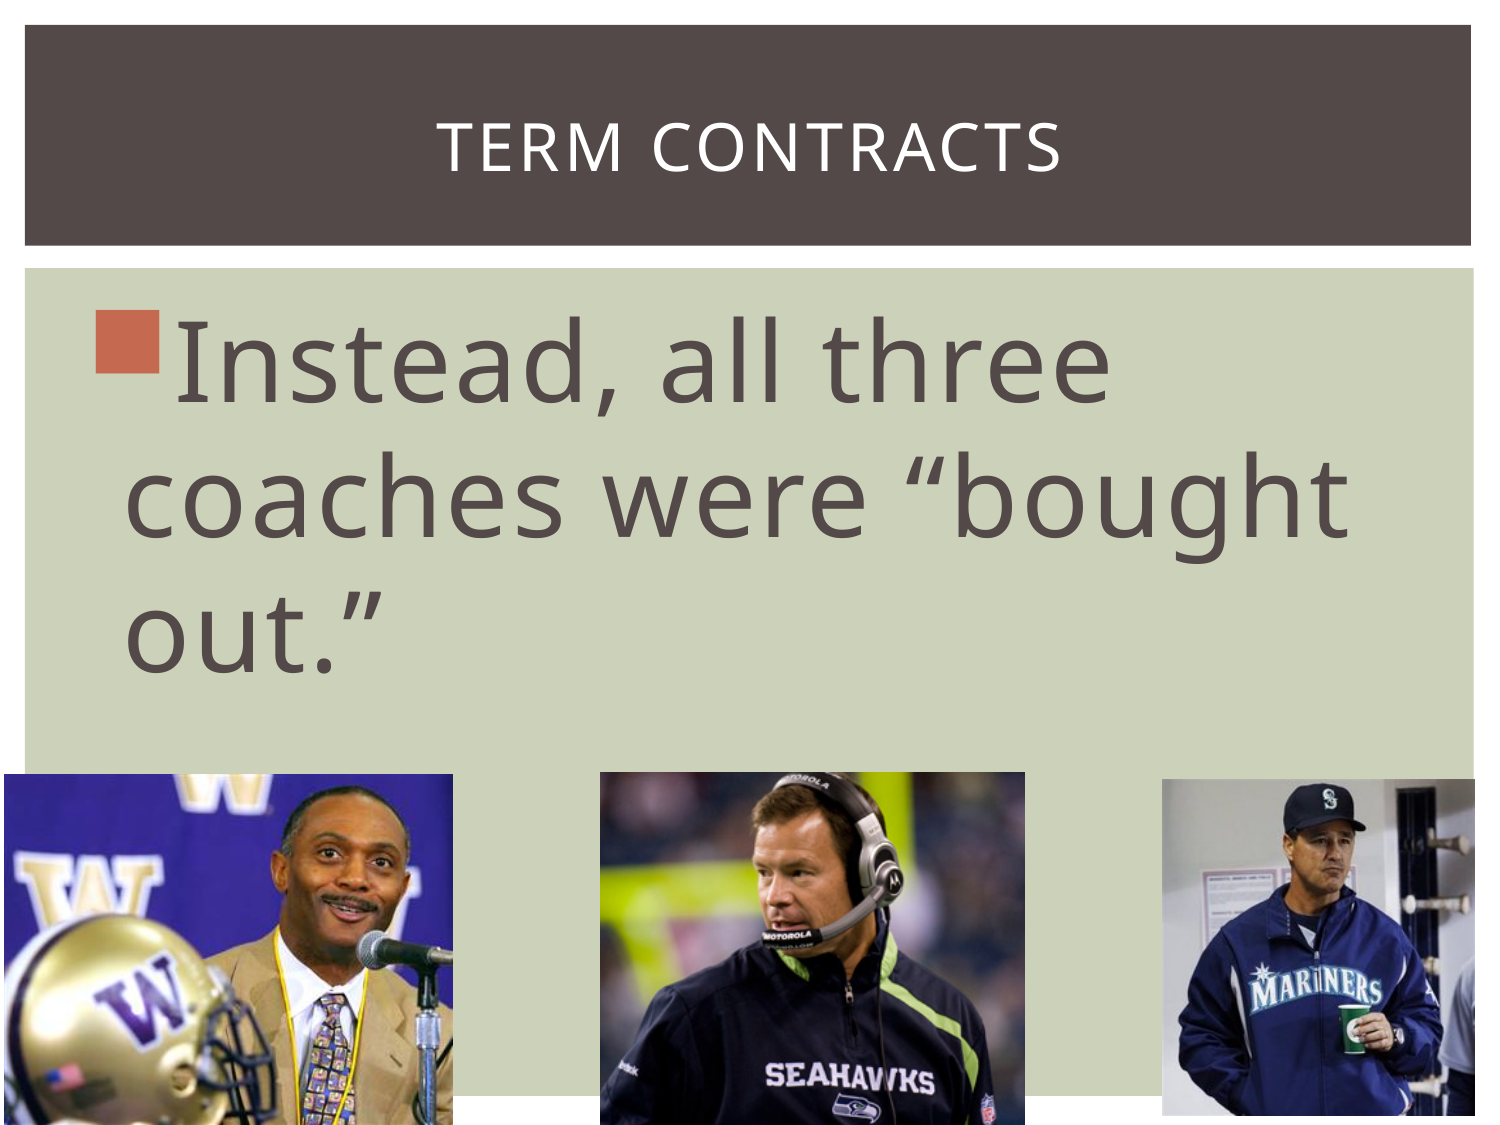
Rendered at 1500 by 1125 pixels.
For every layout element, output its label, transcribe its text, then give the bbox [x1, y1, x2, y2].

title Term contracts [62, 58, 1438, 232]
picture [3, 774, 454, 1125]
picture [1162, 779, 1476, 1116]
picture [599, 772, 1026, 1125]
list Instead, all three coaches were “bought out.” [62, 281, 1442, 1005]
